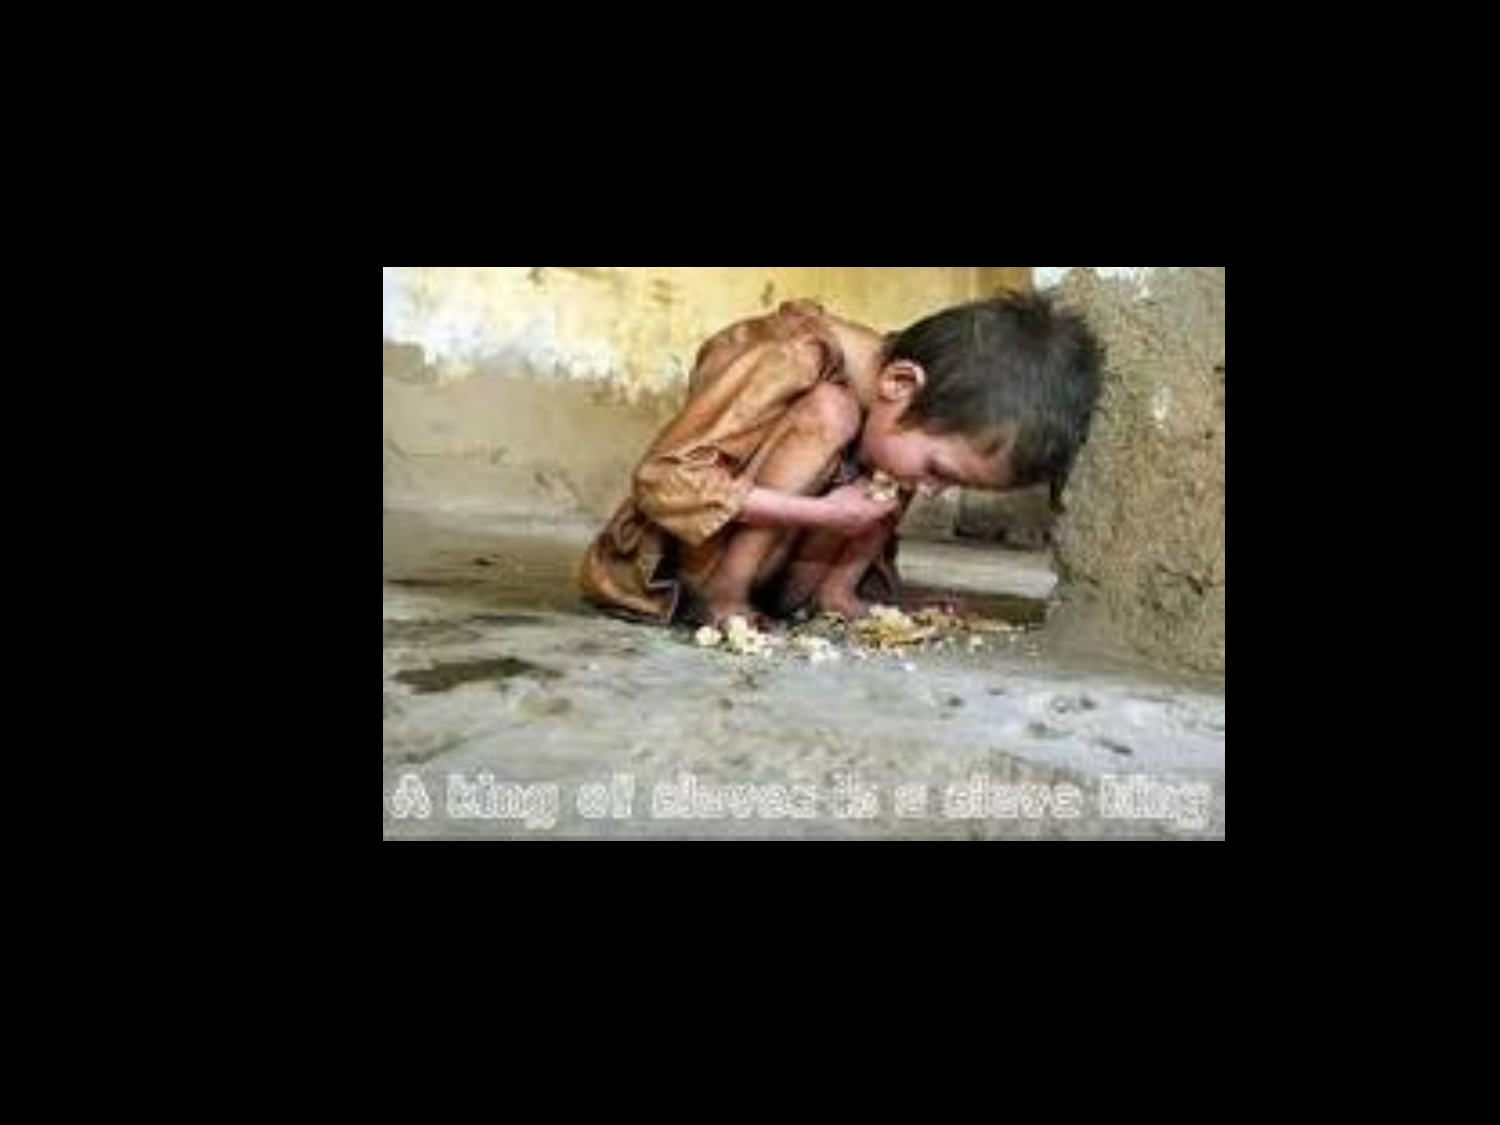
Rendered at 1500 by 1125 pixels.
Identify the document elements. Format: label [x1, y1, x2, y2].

list [383, 266, 1225, 841]
